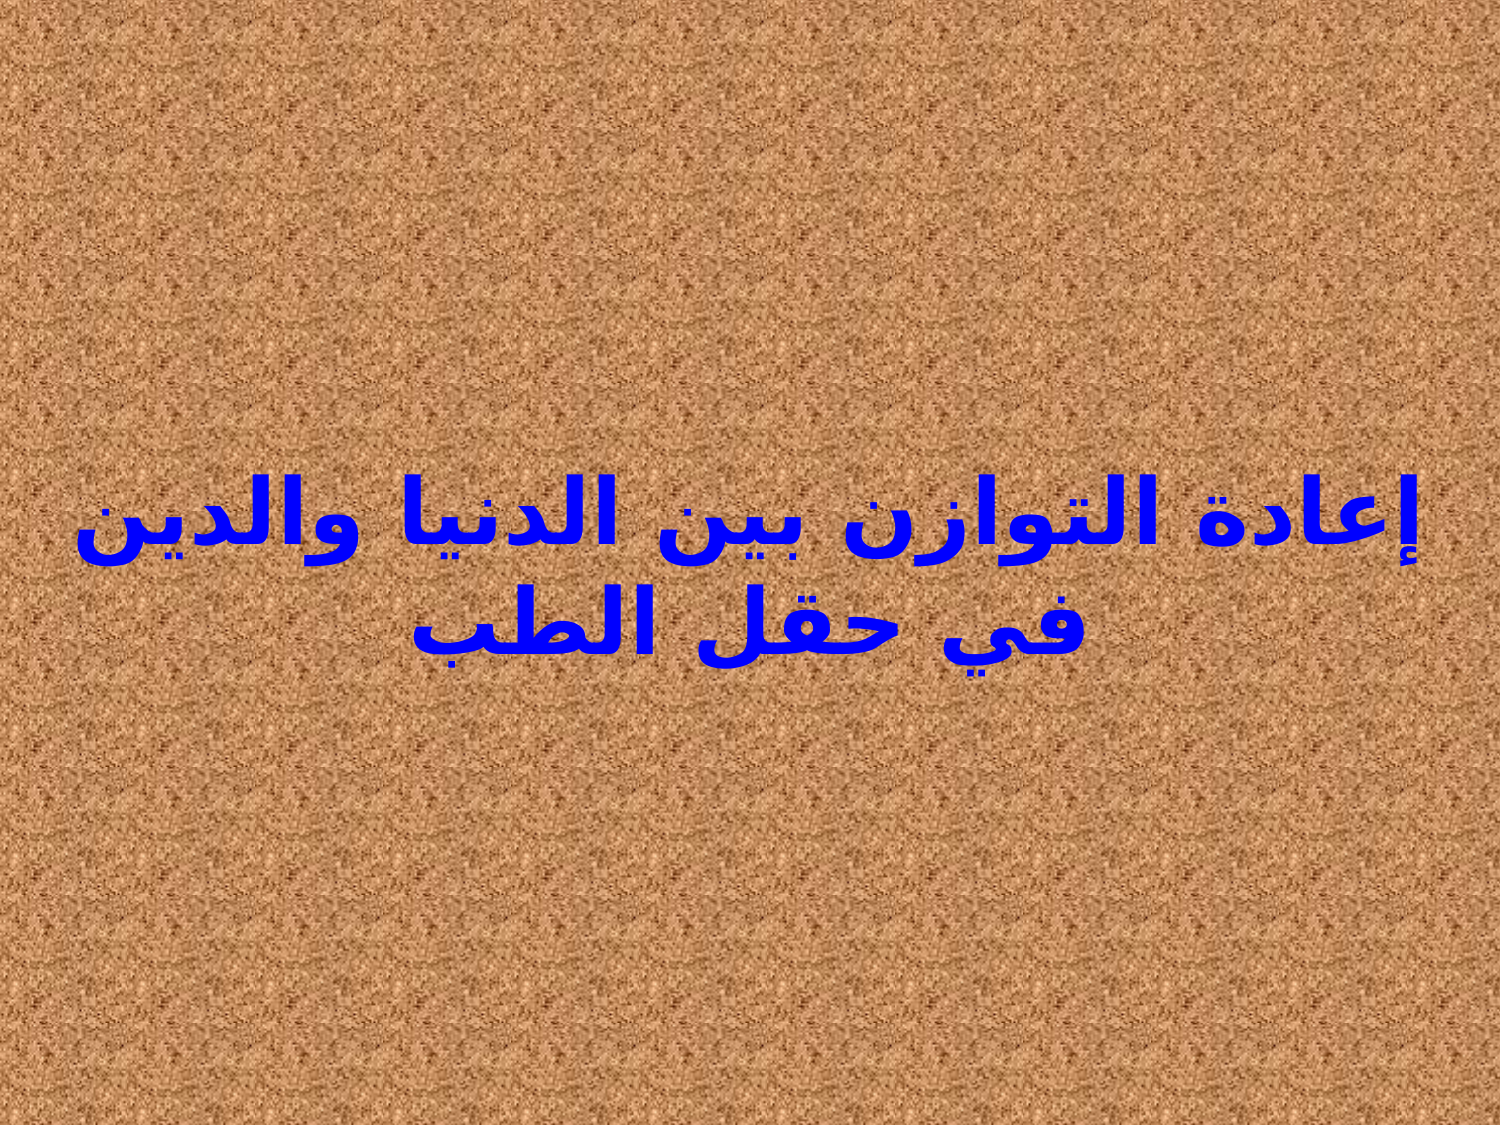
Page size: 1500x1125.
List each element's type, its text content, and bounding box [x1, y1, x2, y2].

title إعادة التوازن بين الدنيا والدين في حقل الطب [0, 0, 1500, 1125]
